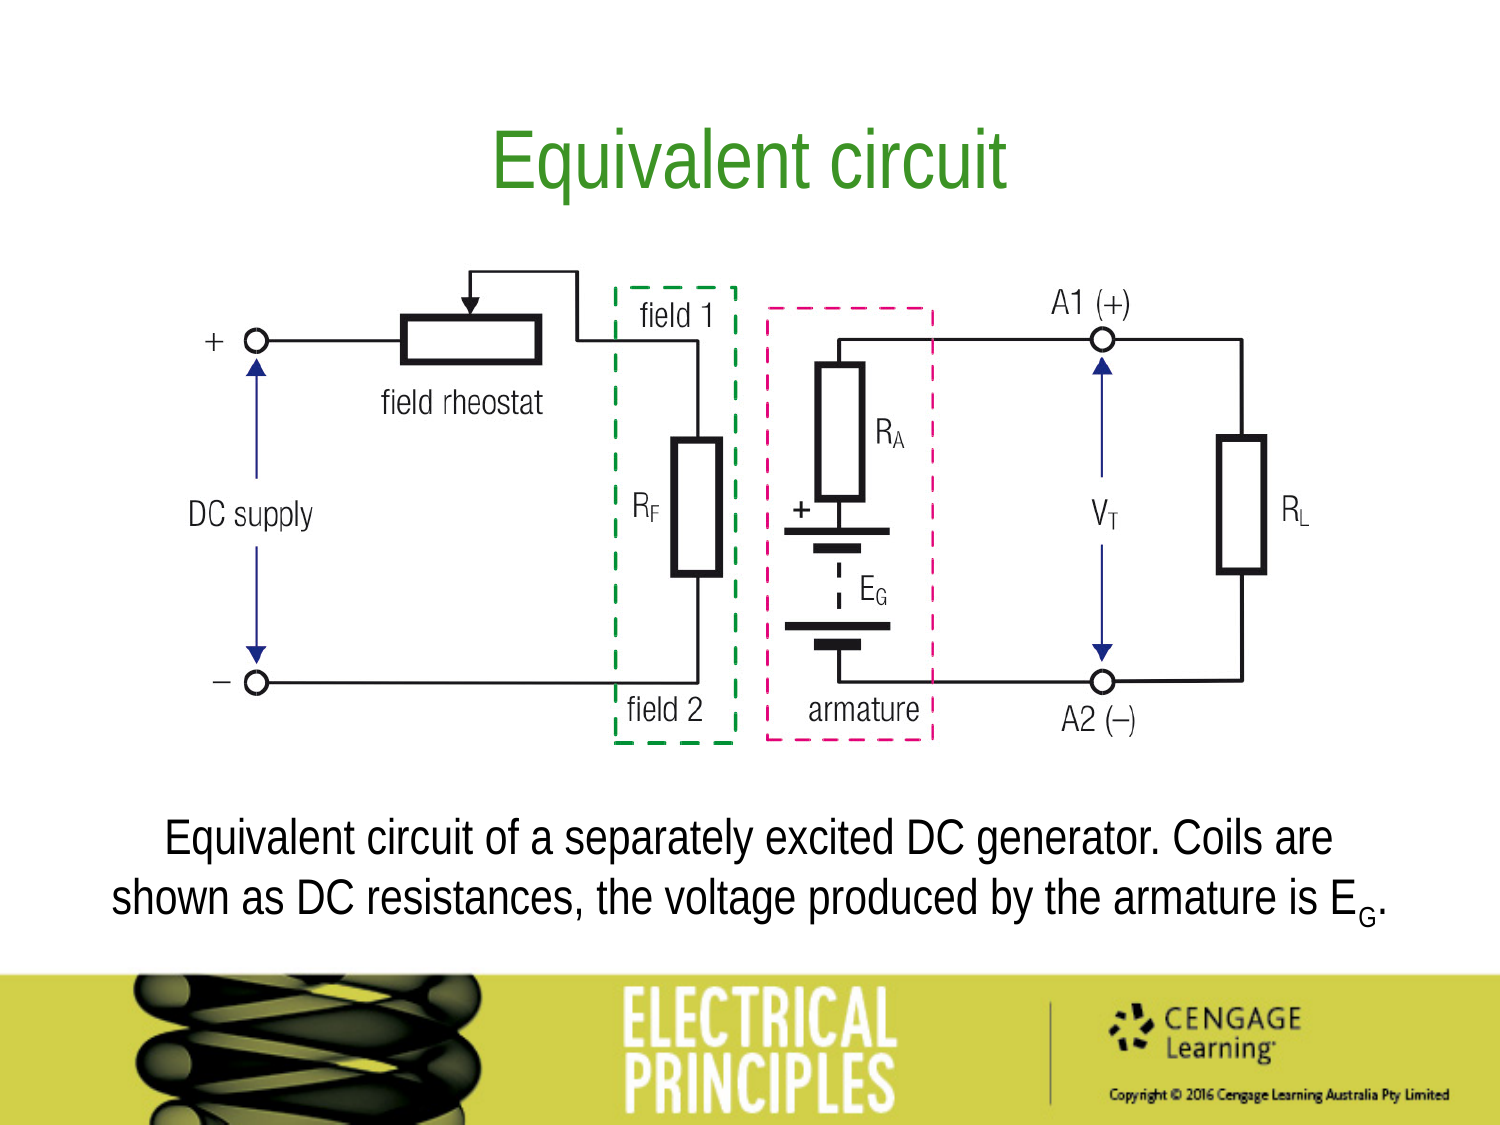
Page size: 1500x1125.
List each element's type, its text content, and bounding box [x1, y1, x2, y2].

picture [0, 207, 1500, 1125]
text_box Equivalent circuit of a separately excited DC generator. Coils are shown as DC resistances, the voltage produced by the armature is EG. [88, 797, 1412, 941]
title Equivalent circuit [0, 0, 1500, 207]
